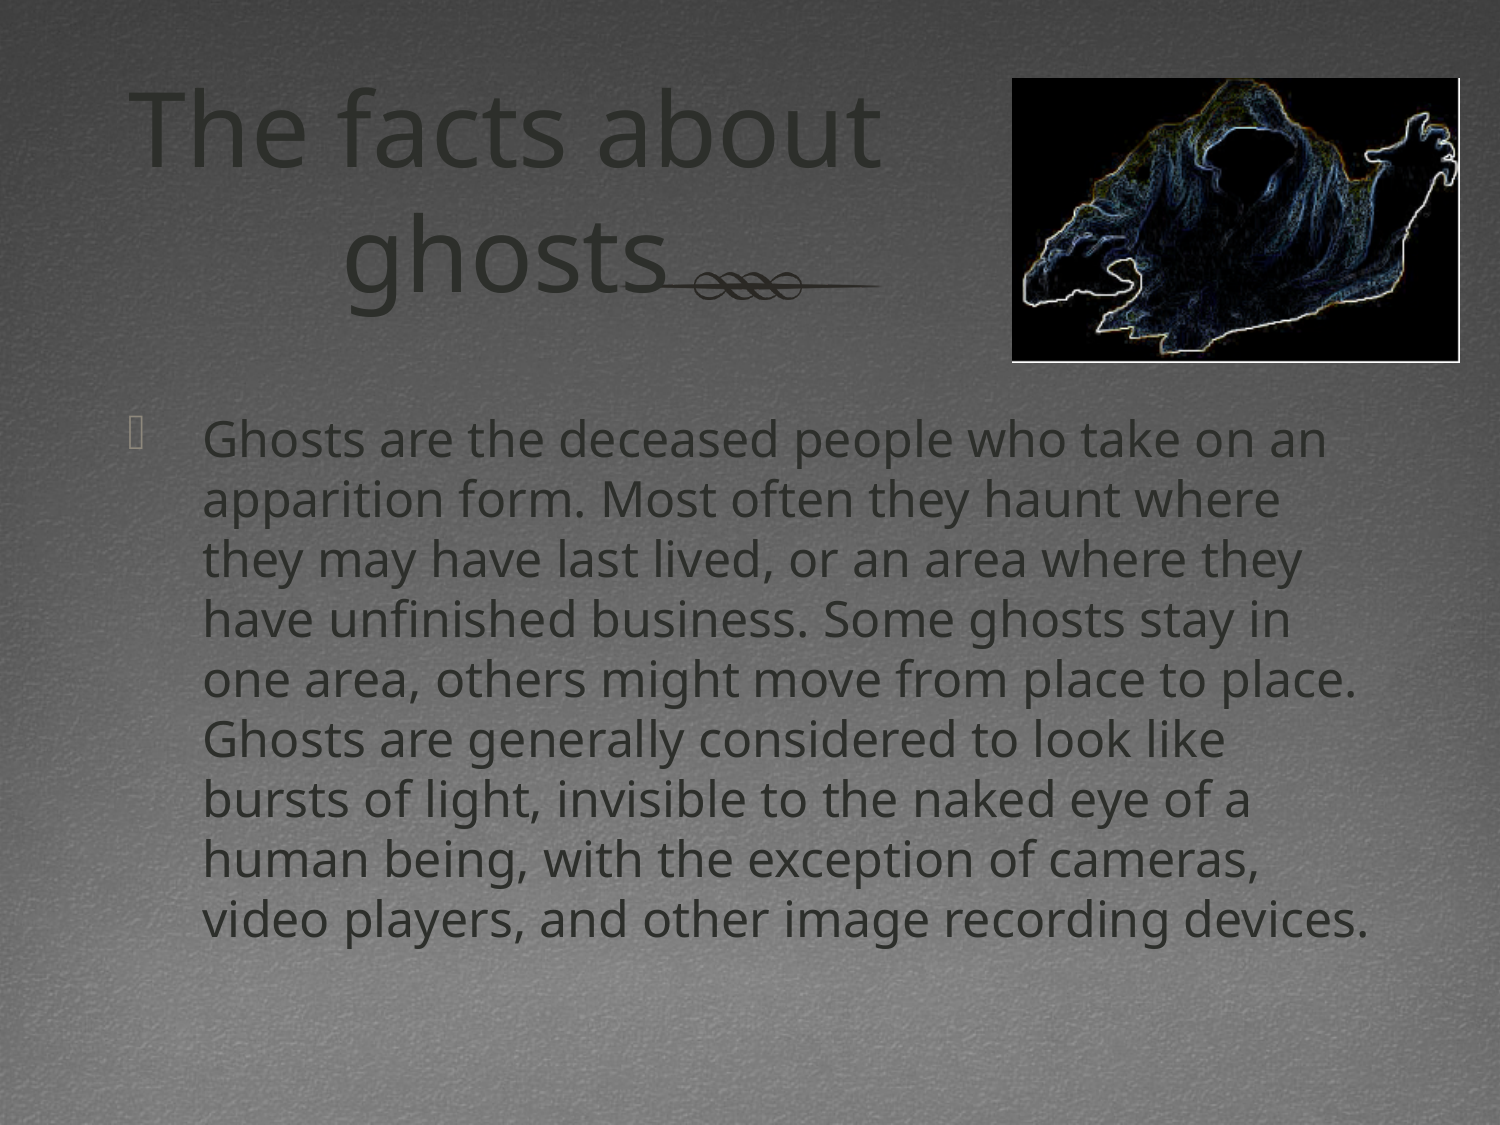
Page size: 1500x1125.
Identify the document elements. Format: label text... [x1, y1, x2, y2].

list Ghosts are the deceased people who take on an apparition form. Most often they haunt where they may have last lived, or an area where they have unfinished business. Some ghosts stay in one area, others might move from place to place. Ghosts are generally considered to look like bursts of light, invisible to the naked eye of a human being, with the exception of cameras, video players, and other image recording devices. [112, 399, 1388, 1000]
title The facts about ghosts [112, 50, 900, 327]
picture [1011, 78, 1460, 363]
